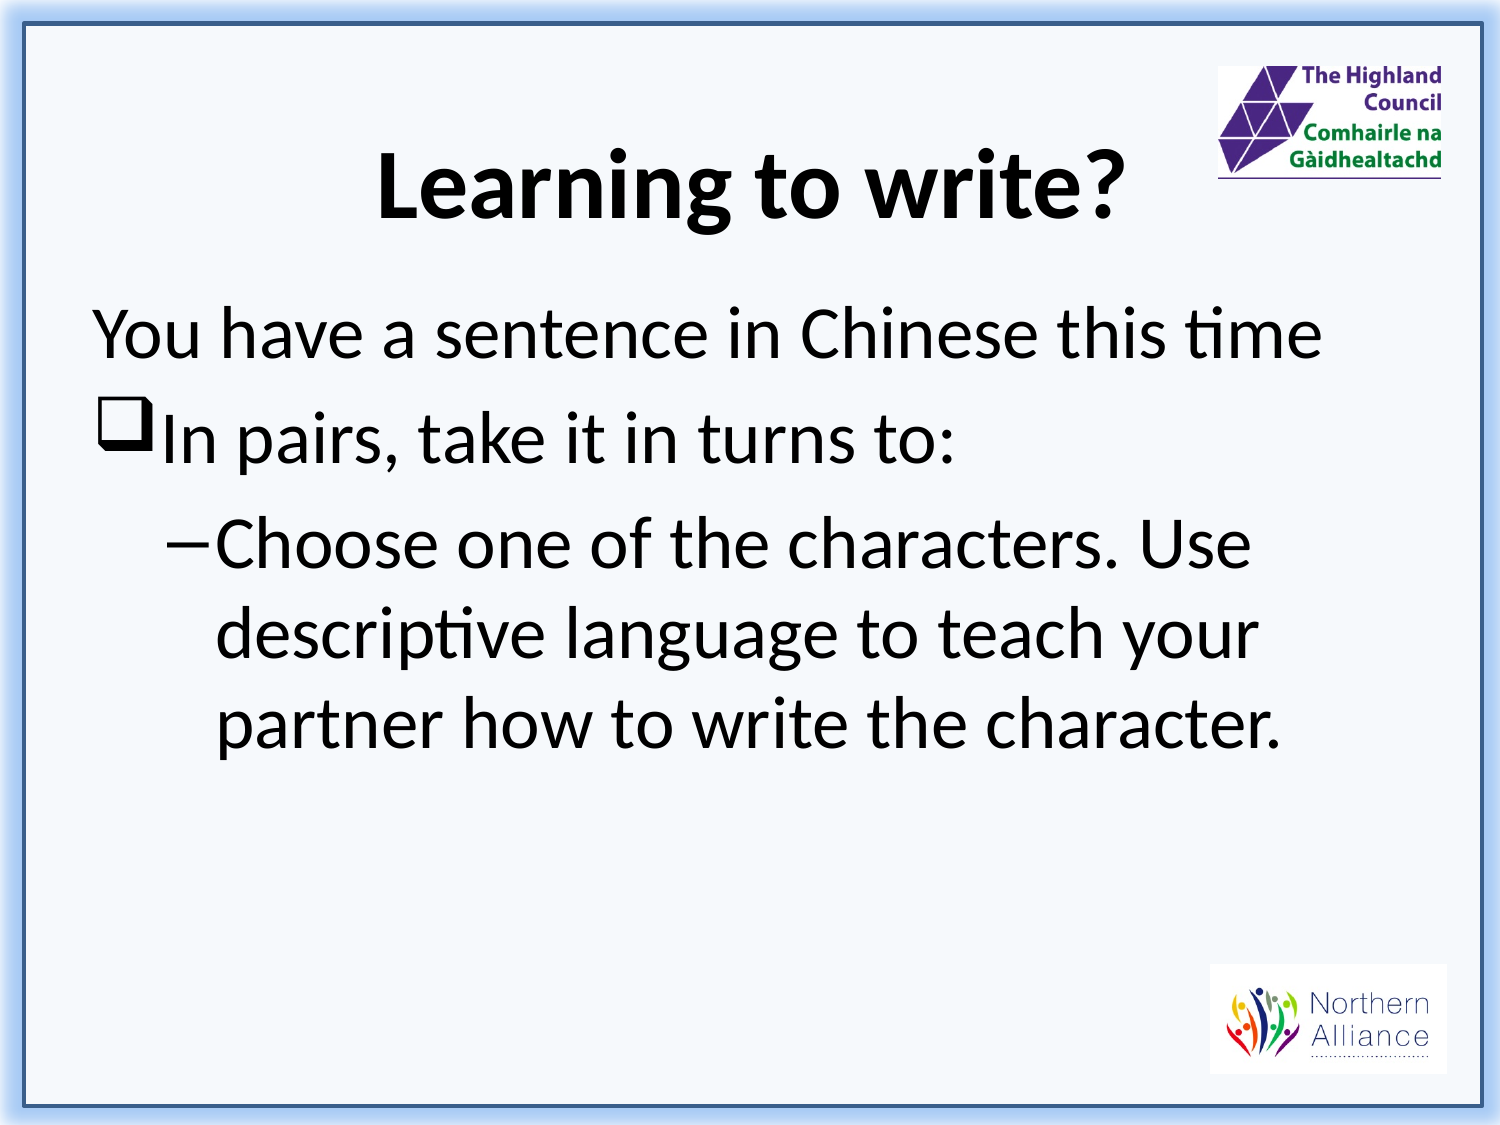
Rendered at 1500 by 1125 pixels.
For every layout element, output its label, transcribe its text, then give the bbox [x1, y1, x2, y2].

text_box [22, 21, 1484, 1108]
list You have a sentence in Chinese this time In pairs, take it in turns to: Choose one of the characters. Use descriptive language to teach your partner how to write the character. [78, 276, 1428, 1019]
picture [1218, 66, 1441, 179]
title Learning to write? [78, 84, 1428, 272]
picture [1210, 963, 1448, 1075]
